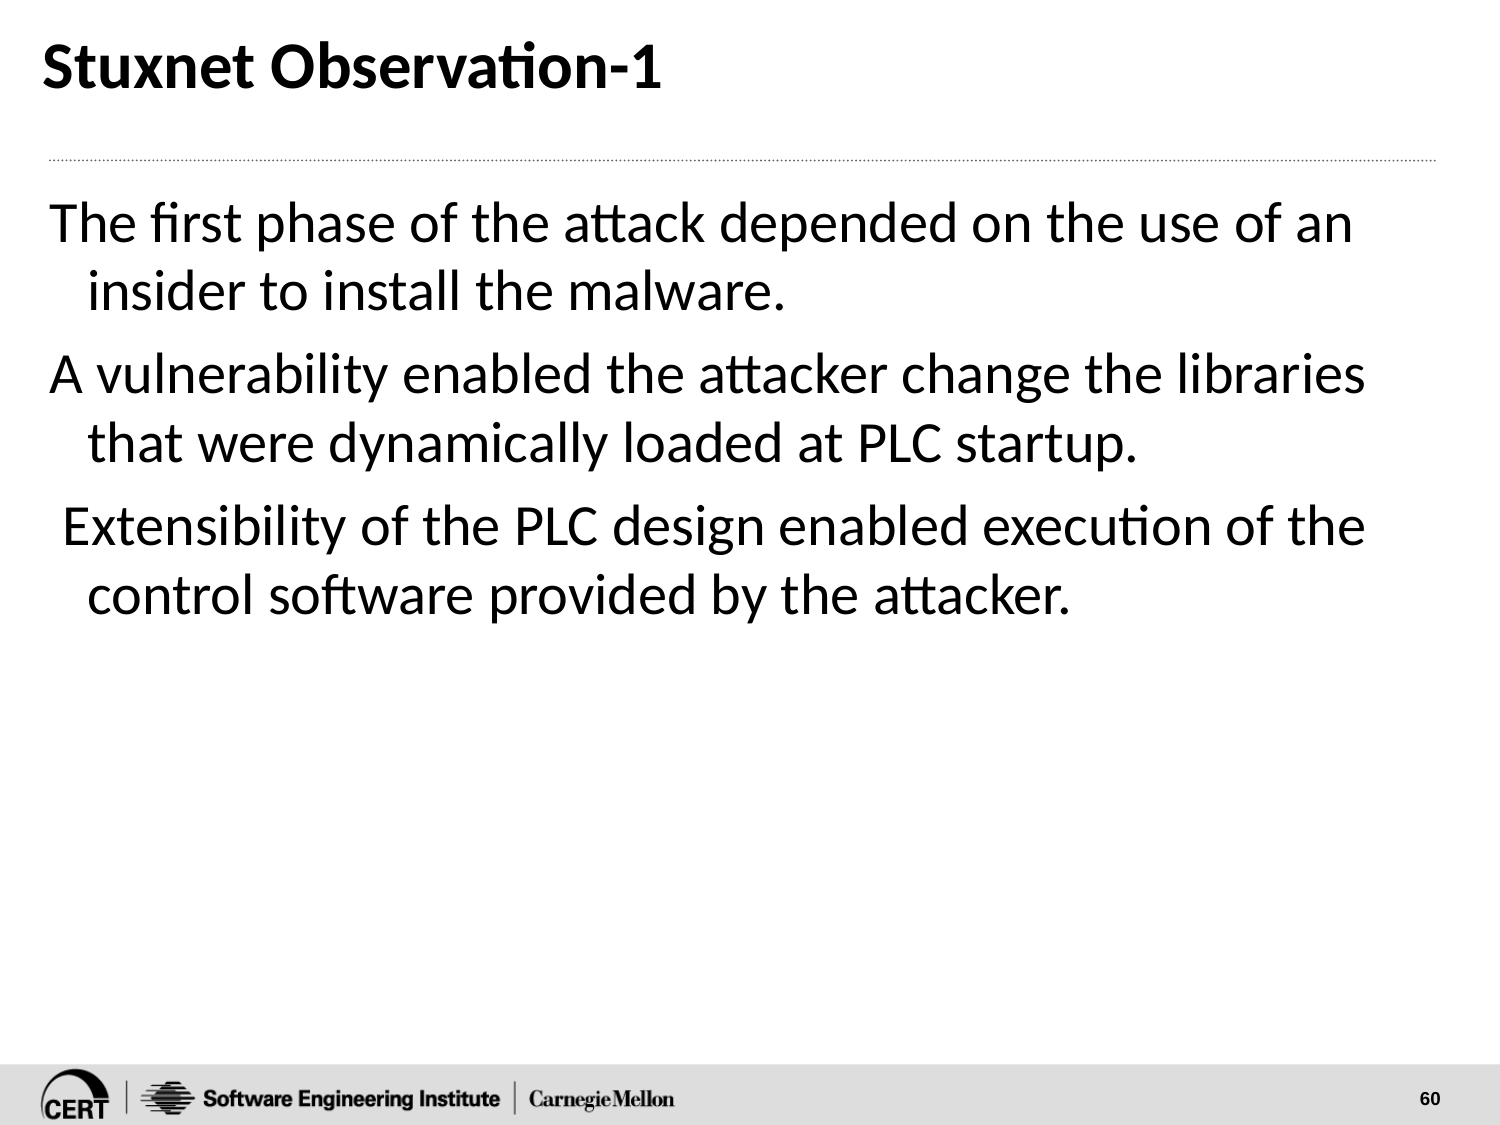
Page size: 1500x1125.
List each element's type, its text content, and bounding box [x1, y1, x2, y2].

list The first phase of the attack depended on the use of an insider to install the malware. A vulnerability enabled the attacker change the libraries that were dynamically loaded at PLC startup. Extensibility of the PLC design enabled execution of the control software provided by the attacker. [49, 187, 1437, 1001]
picture [24, 1065, 688, 1125]
title Stuxnet Observation-1 [42, 37, 1434, 155]
